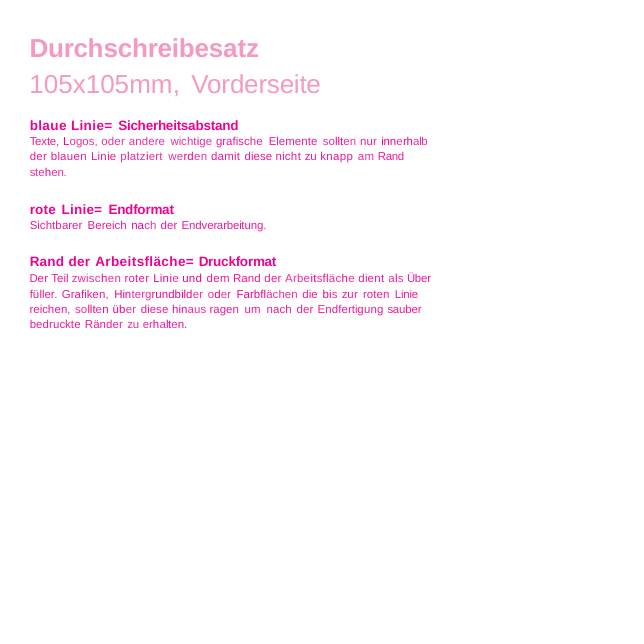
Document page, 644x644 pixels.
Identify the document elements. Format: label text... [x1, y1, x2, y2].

title Durchschreibesatz 105x105mm, Vorderseite [27, 24, 334, 113]
list blaue Linie= Sicherheitsabstand Texte, Logos, oder andere wichtige grafische Elemente sollten nur innerhalb der blauen Linie platziert werden damit diese nicht zu knapp am Rand stehen. rote Linie= Endformat Sichtbarer Bereich nach der Endverarbeitung. Rand der Arbeitsfläche= Druckformat Der Teil zwischen roter Linie und dem Rand der Arbeitsfläche dient als Über­ füller. Grafiken, Hintergrundbilder oder Farbflächen die bis zur roten Linie reichen, sollten über diese hinaus ragen um nach der Endfertigung sauber bedruckte Ränder zu erhalten. [27, 113, 437, 476]
